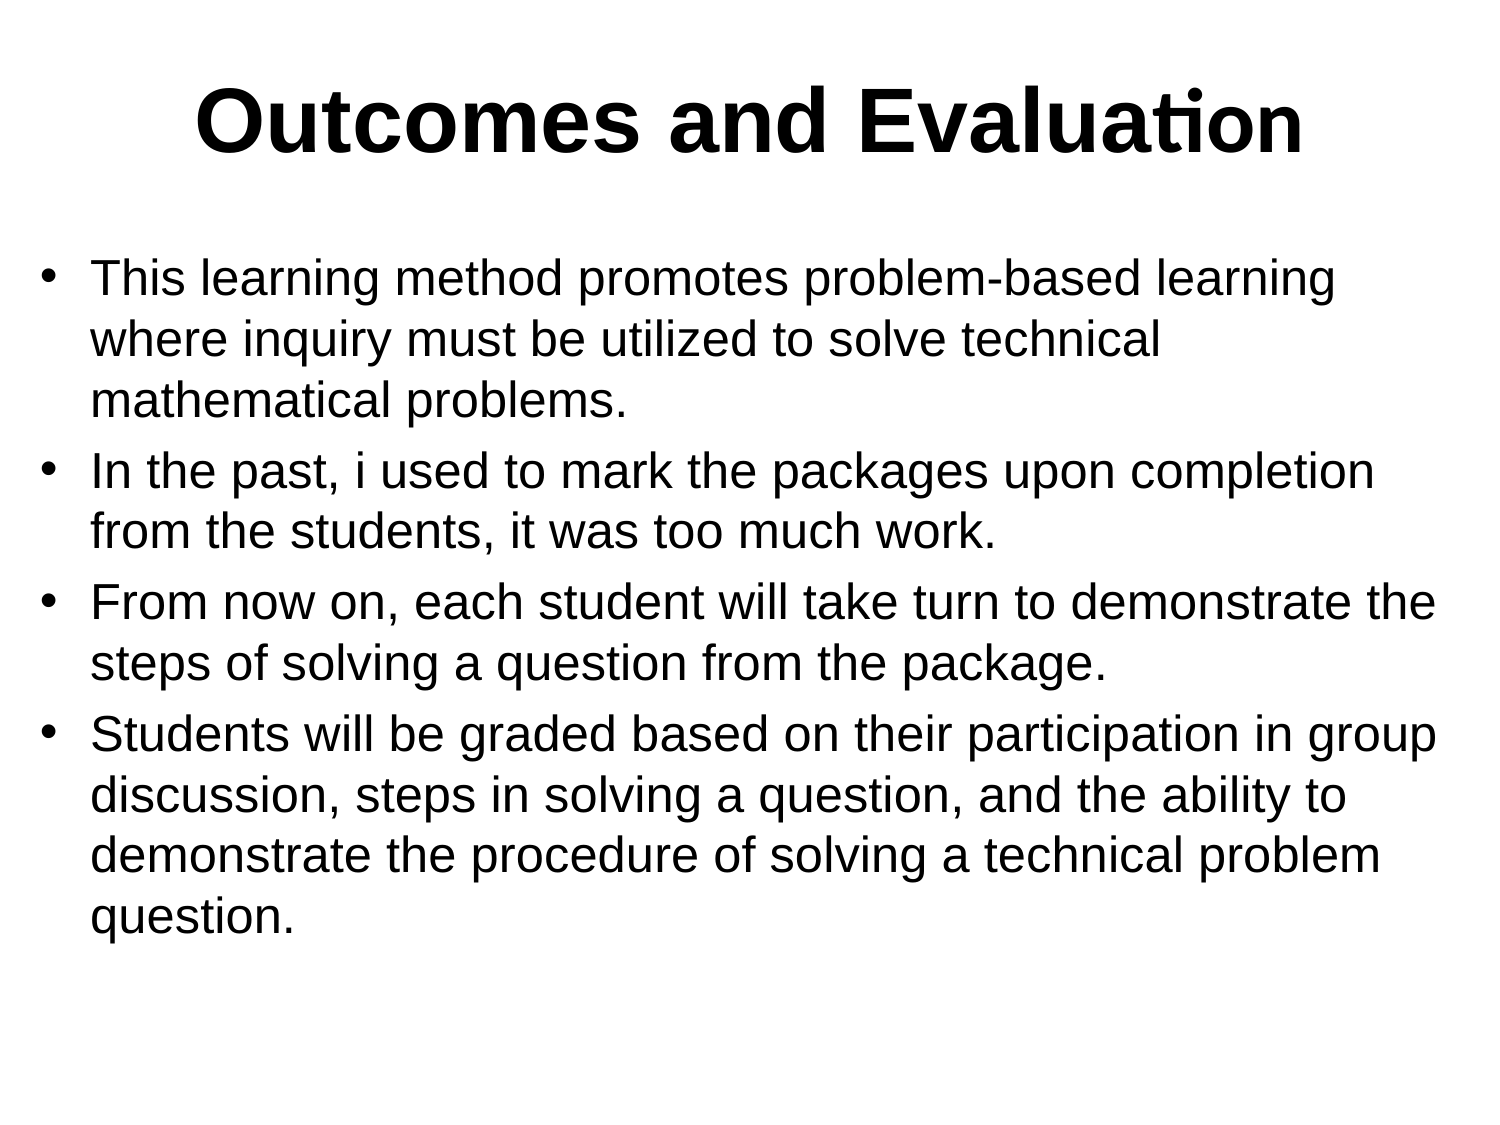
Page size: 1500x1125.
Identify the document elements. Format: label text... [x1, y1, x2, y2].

list This learning method promotes problem-based learning where inquiry must be utilized to solve technical mathematical problems. In the past, i used to mark the packages upon completion from the students, it was too much work. From now on, each student will take turn to demonstrate the steps of solving a question from the package. Students will be graded based on their participation in group discussion, steps in solving a question, and the ability to demonstrate the procedure of solving a technical problem question. [24, 237, 1475, 1088]
title Outcomes and Evaluation [75, 45, 1425, 188]
